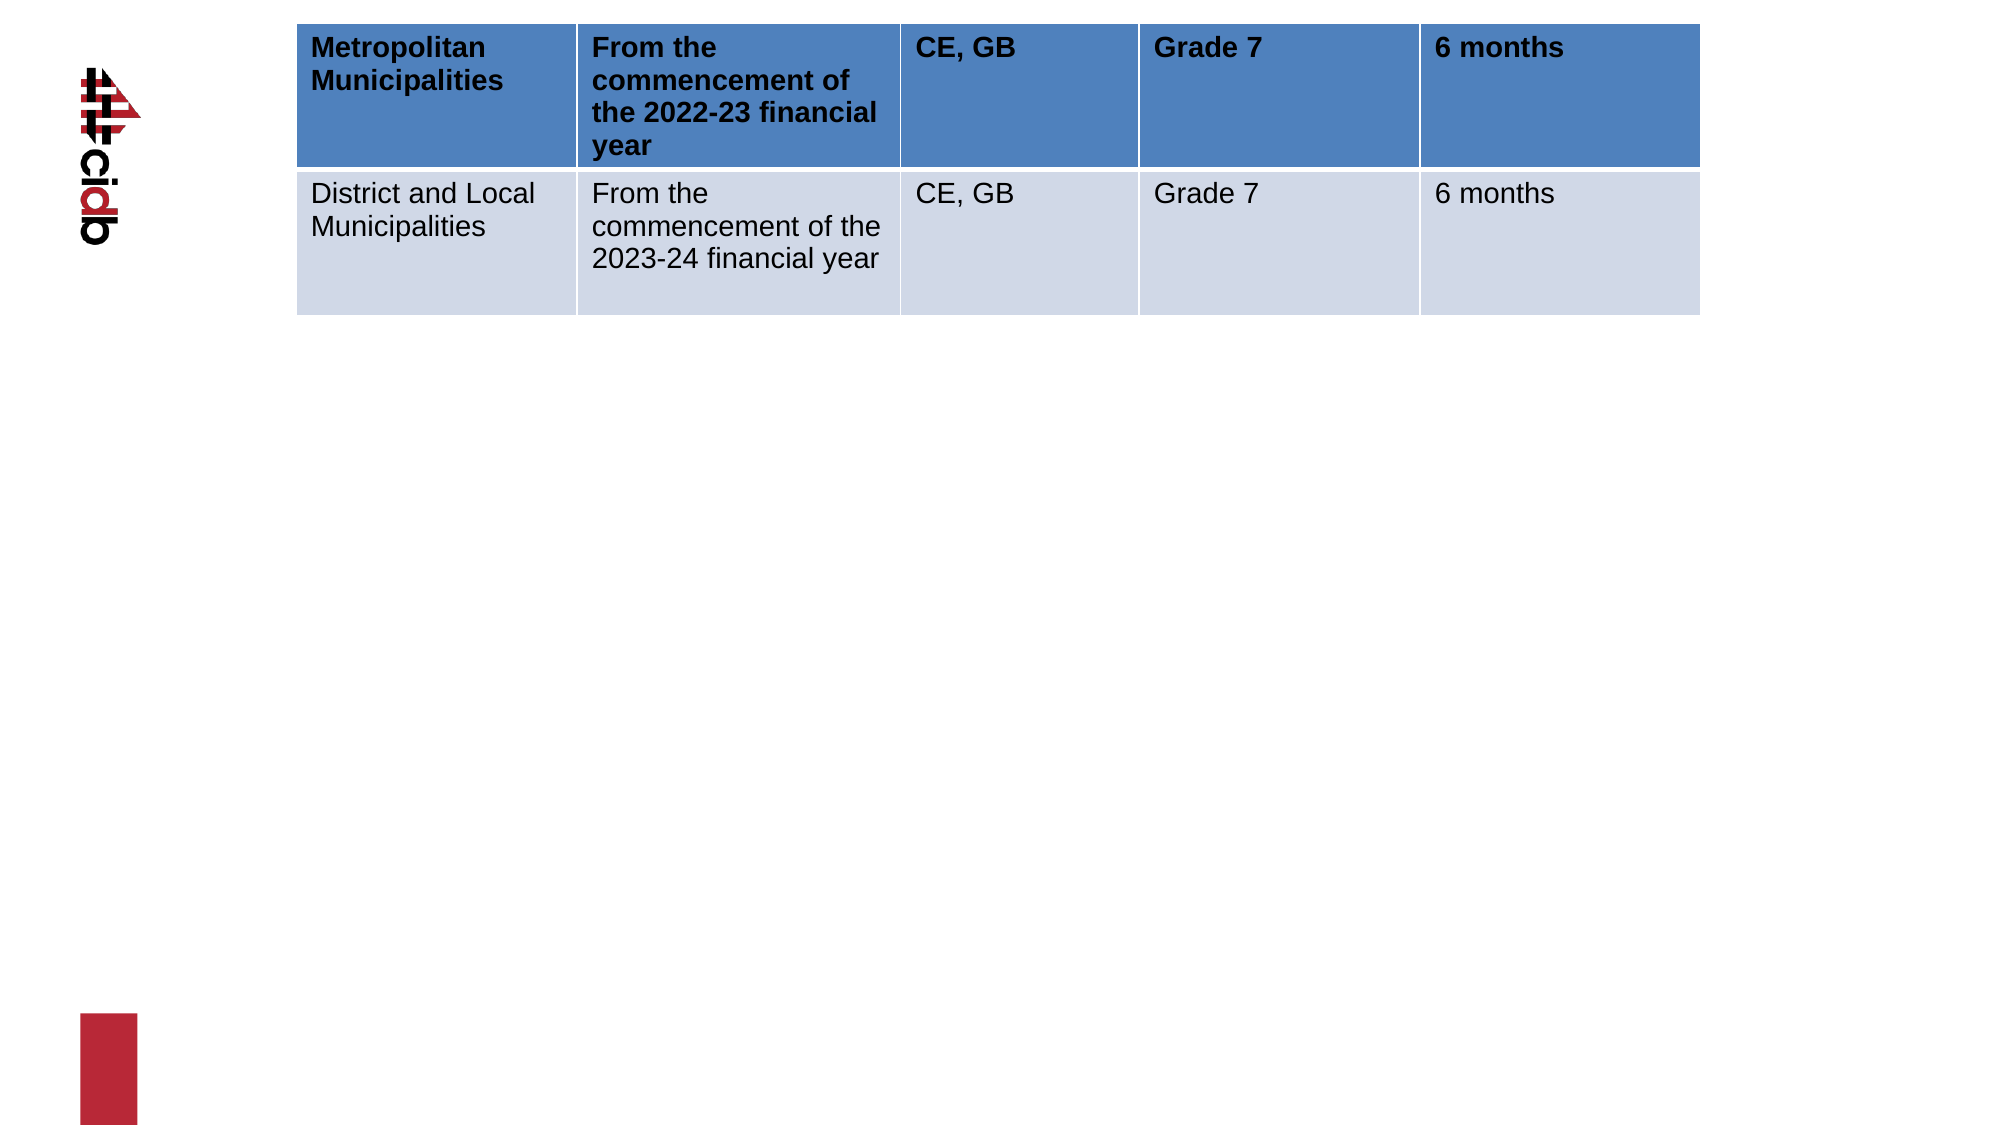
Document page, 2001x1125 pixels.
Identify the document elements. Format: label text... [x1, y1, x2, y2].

table_header CE, GB [901, 24, 1138, 167]
table_cell Grade 7 [1140, 172, 1419, 315]
table_cell From the commencement of the 2023-24 financial year [578, 172, 900, 315]
table_cell District and Local Municipalities [297, 172, 576, 315]
table_header Metropolitan Municipalities [297, 24, 576, 167]
table_cell 6 months [1421, 172, 1700, 315]
table_header Grade 7 [1140, 24, 1419, 167]
picture [70, 60, 148, 253]
table_header 6 months [1421, 24, 1700, 167]
table_cell CE, GB [901, 172, 1138, 315]
table_header From the commencement of the 2022-23 financial year [578, 24, 900, 167]
